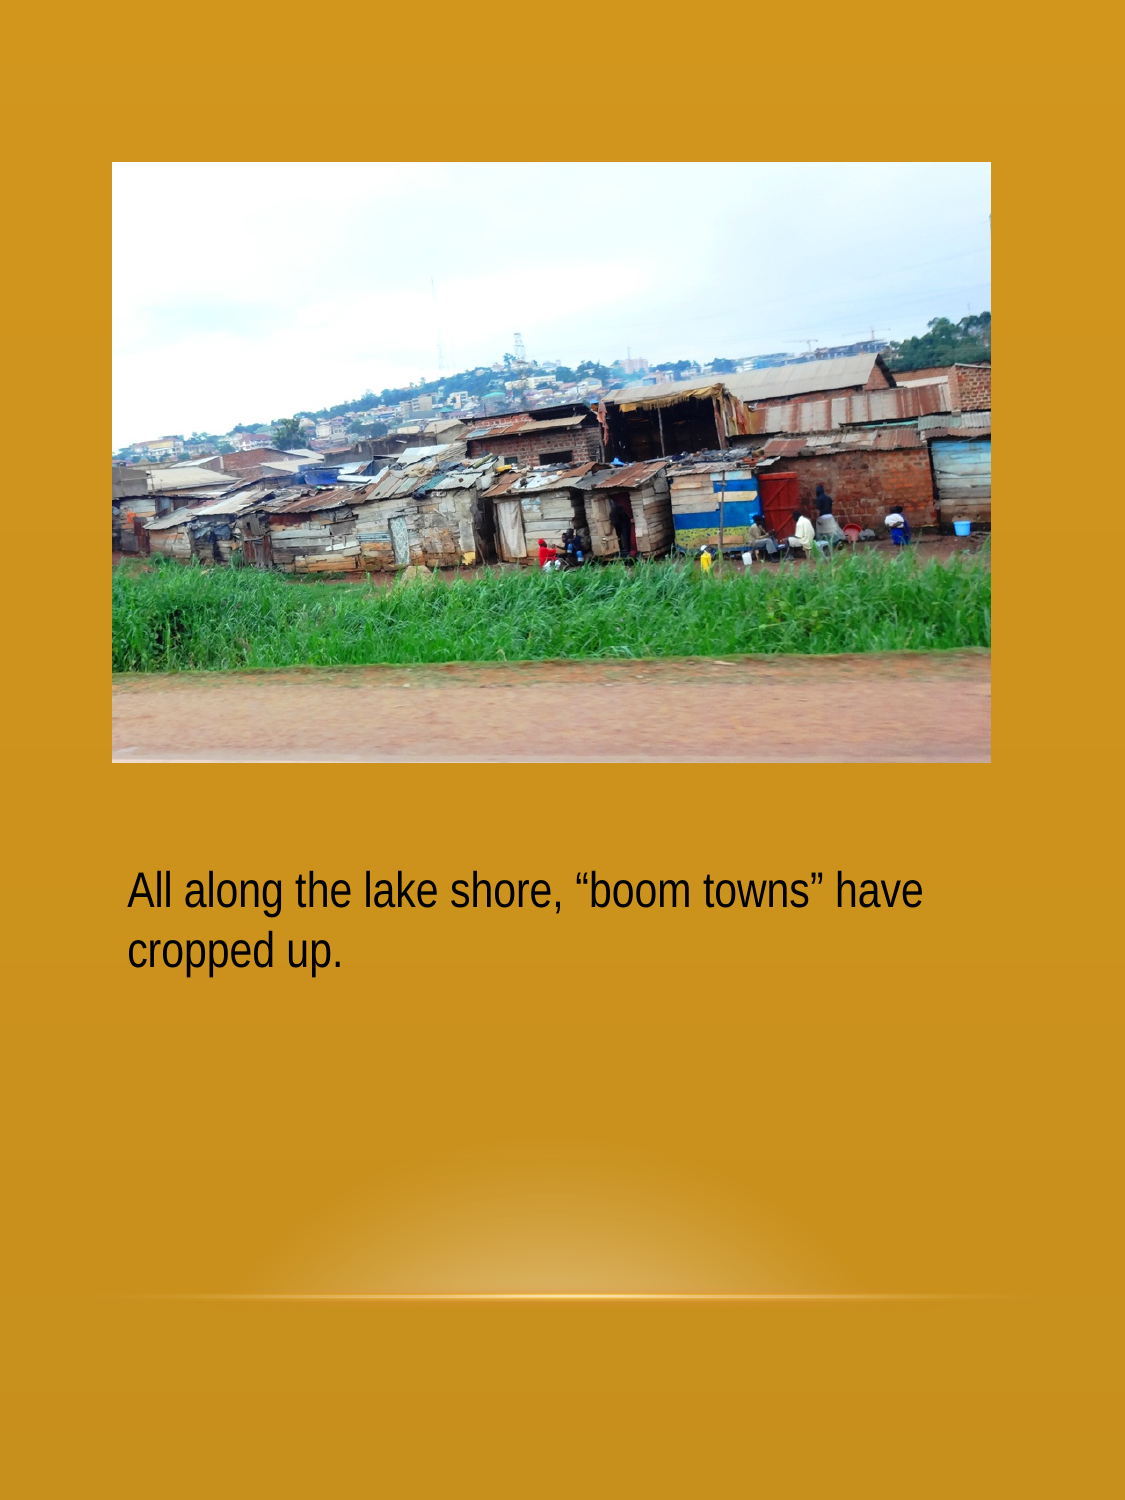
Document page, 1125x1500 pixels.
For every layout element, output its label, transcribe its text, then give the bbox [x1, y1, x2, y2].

picture [0, 0, 1125, 1500]
text_box All along the lake shore, “boom towns” have cropped up. [112, 849, 991, 1045]
